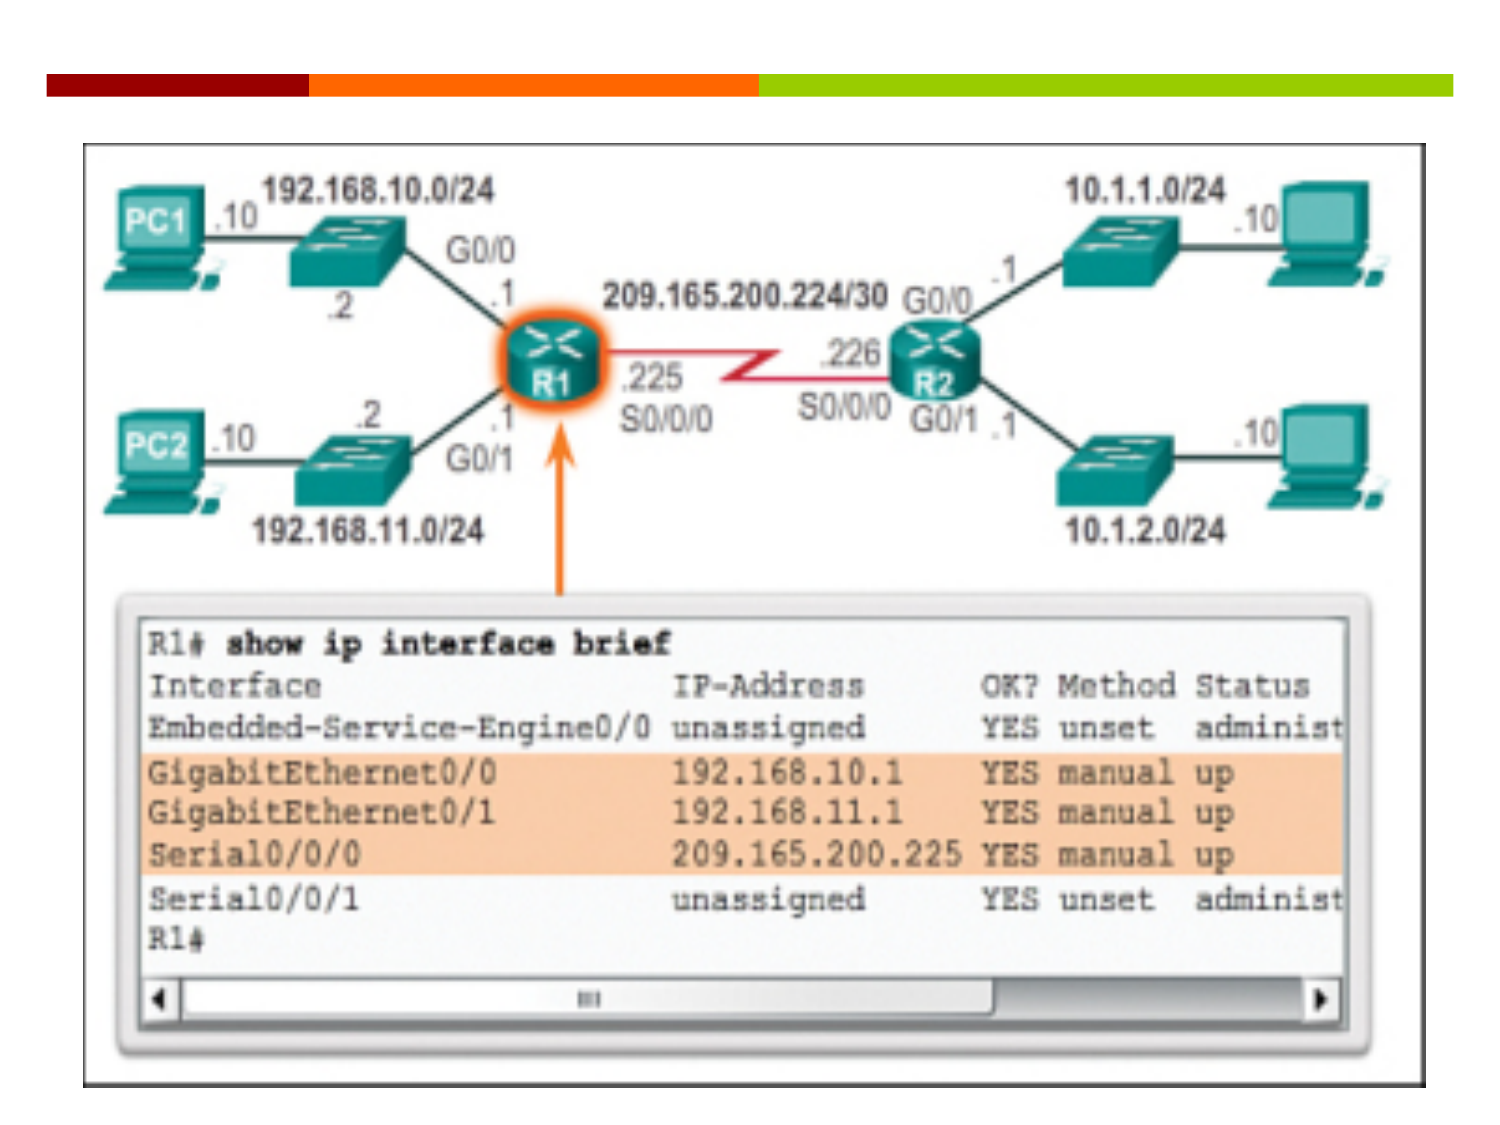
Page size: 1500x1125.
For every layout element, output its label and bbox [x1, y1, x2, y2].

picture [82, 142, 1427, 1089]
